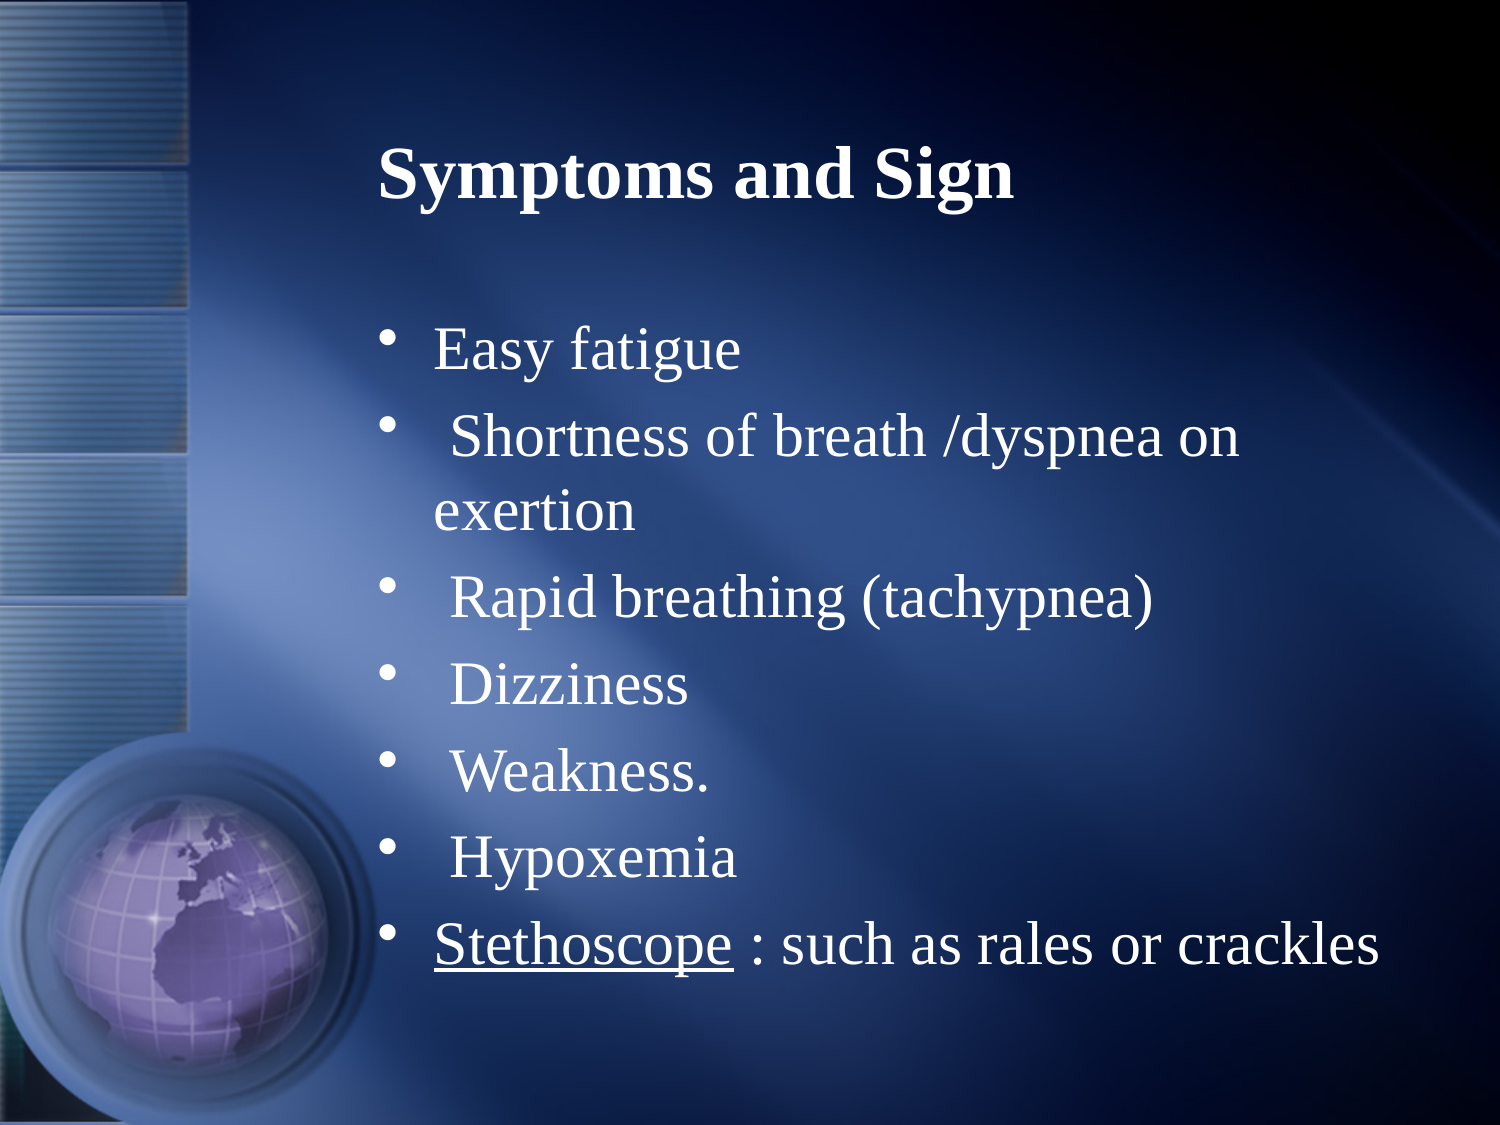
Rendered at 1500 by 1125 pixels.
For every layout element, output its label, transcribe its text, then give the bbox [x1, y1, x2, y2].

picture [0, 0, 1500, 1125]
list Easy fatigue Shortness of breath /dyspnea on exertion Rapid breathing (tachypnea) Dizziness Weakness. Hypoxemia Stethoscope : such as rales or crackles [362, 299, 1401, 1001]
title Symptoms and Sign [362, 74, 1401, 263]
